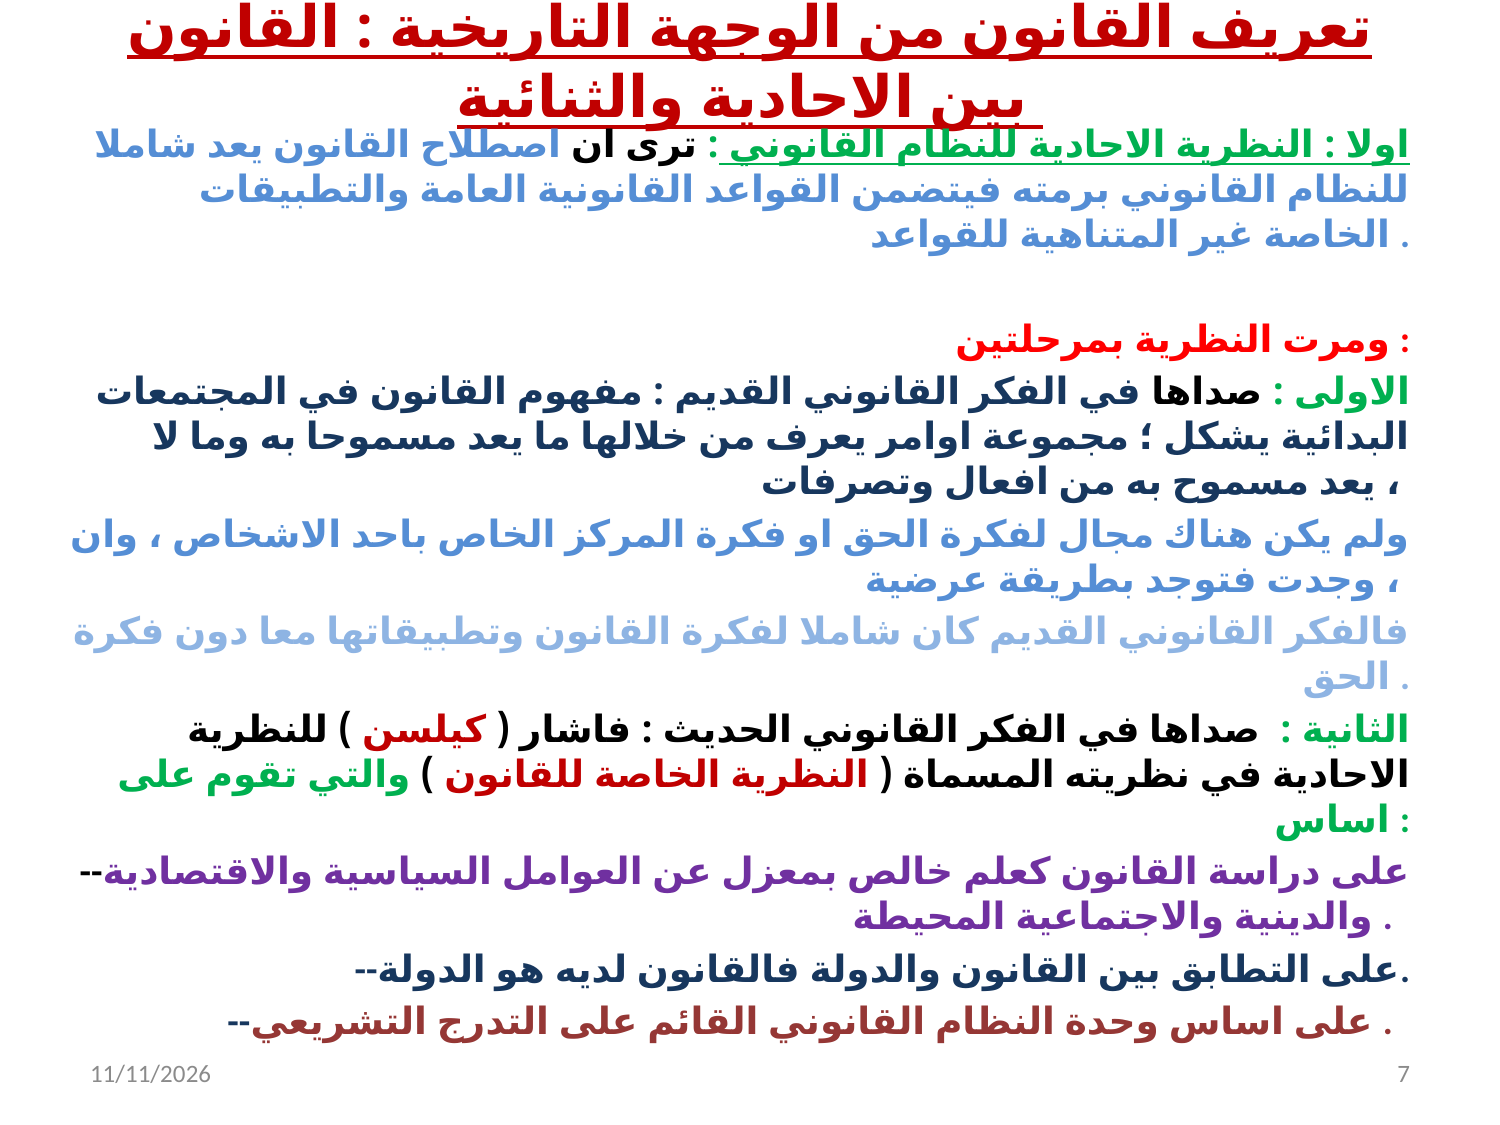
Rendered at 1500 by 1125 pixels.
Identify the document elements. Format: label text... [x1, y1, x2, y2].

title تعريف القانون من الوجهة التاريخية : القانون بين الاحادية والثنائية [75, 24, 1425, 93]
slide_number 7 [1074, 1042, 1425, 1103]
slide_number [75, 1042, 425, 1103]
list اولا : النظرية الاحادية للنظام القانوني : ترى ان اصطلاح القانون يعد شاملا للنظام القانوني برمته فيتضمن القواعد القانونية العامة والتطبيقات الخاصة غير المتناهية للقواعد . ومرت النظرية بمرحلتين : الاولى : صداها في الفكر القانوني القديم : مفهوم القانون في المجتمعات البدائية يشكل ؛ مجموعة اوامر يعرف من خلالها ما يعد مسموحا به وما لا يعد مسموح به من افعال وتصرفات ، ولم يكن هناك مجال لفكرة الحق او فكرة المركز الخاص باحد الاشخاص ، وان وجدت فتوجد بطريقة عرضية ، فالفكر القانوني القديم كان شاملا لفكرة القانون وتطبيقاتها معا دون فكرة الحق . الثانية : صداها في الفكر القانوني الحديث : فاشار ( كيلسن ) للنظرية الاحادية في نظريته المسماة ( النظرية الخاصة للقانون ) والتي تقوم على اساس : --على دراسة القانون كعلم خالص بمعزل عن العوامل السياسية والاقتصادية والدينية والاجتماعية المحيطة . --على التطابق بين القانون والدولة فالقانون لديه هو الدولة. --على اساس وحدة النظام القانوني القائم على التدرج التشريعي . [37, 112, 1425, 1050]
